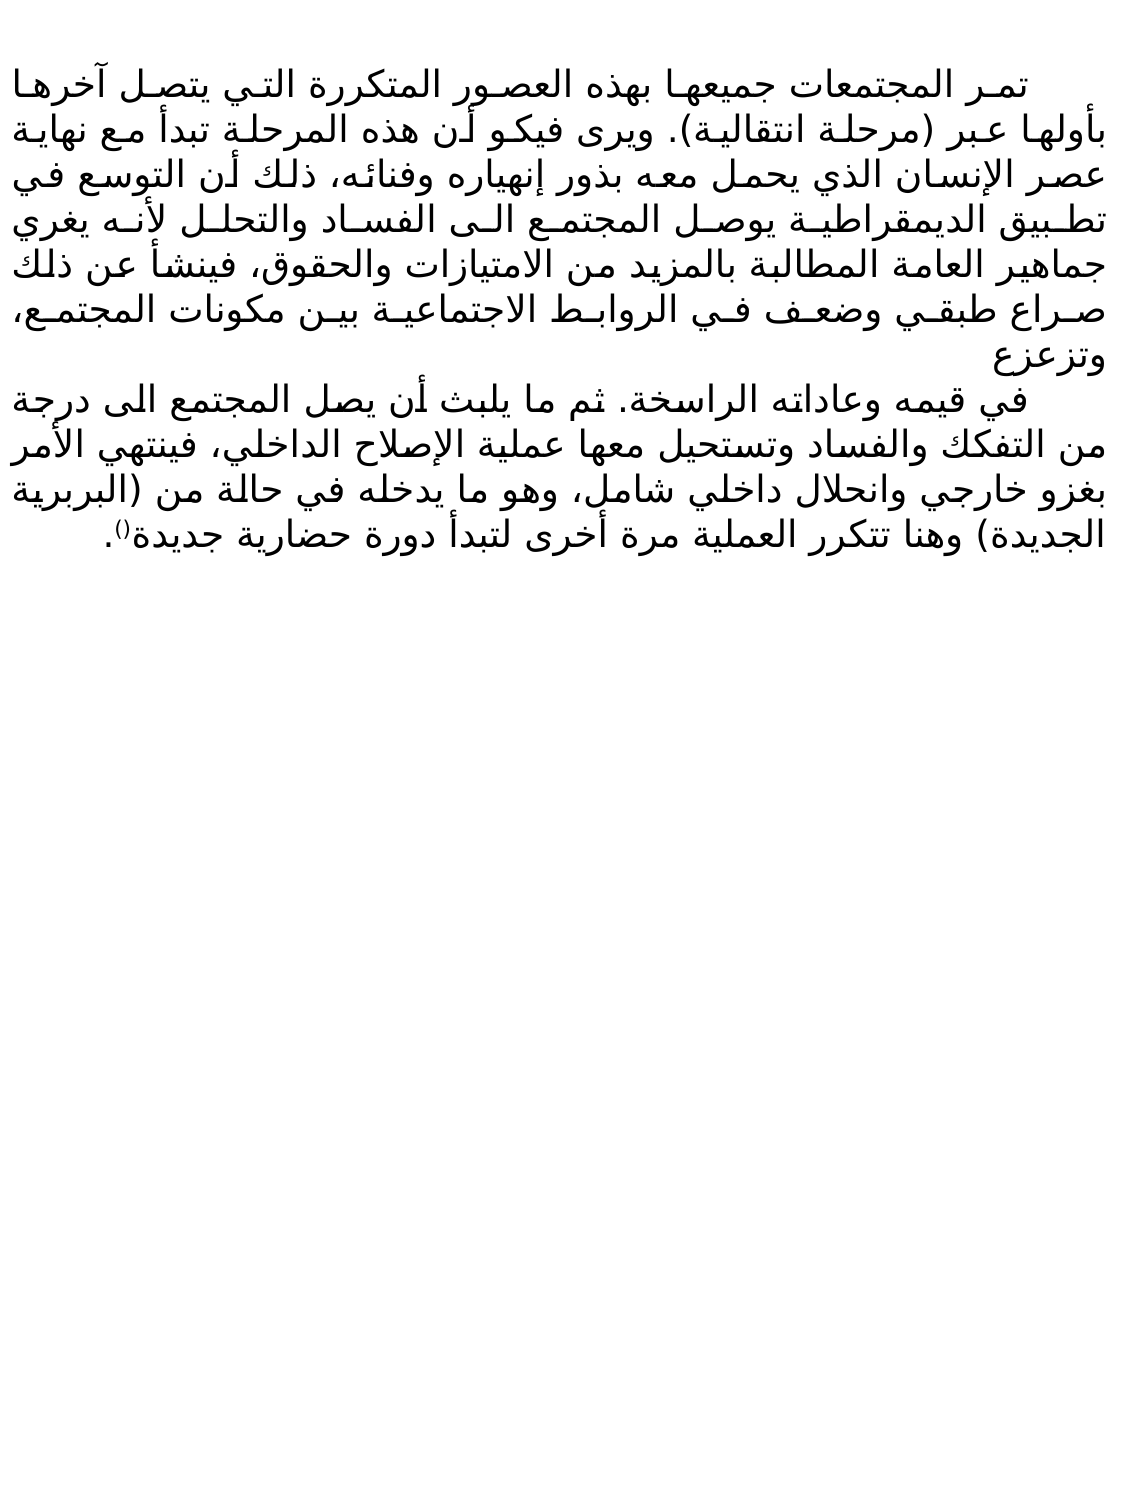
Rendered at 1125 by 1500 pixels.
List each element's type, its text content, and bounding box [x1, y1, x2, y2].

text_box تمر المجتمعات جميعها بهذه العصور المتكررة التي يتصل آخرها بأولها عبر (مرحلة انتقالية). ويرى فيكو أن هذه المرحلة تبدأ مع نهاية عصر الإنسان الذي يحمل معه بذور إنهياره وفنائه، ذلك أن التوسع في تطبيق الديمقراطية يوصل المجتمع الى الفساد والتحلل لأنه يغري جماهير العامة المطالبة بالمزيد من الامتيازات والحقوق، فينشأ عن ذلك صراع طبقي وضعف في الروابط الاجتماعية بين مكونات المجتمع، وتزعزع في قيمه وعاداته الراسخة. ثم ما يلبث أن يصل المجتمع الى درجة من التفكك والفساد وتستحيل معها عملية الإصلاح الداخلي، فينتهي الأمر بغزو خارجي وانحلال داخلي شامل، وهو ما يدخله في حالة من (البربرية الجديدة) وهنا تتكرر العملية مرة أخرى لتبدأ دورة حضارية جديدة(). [0, 53, 1122, 563]
